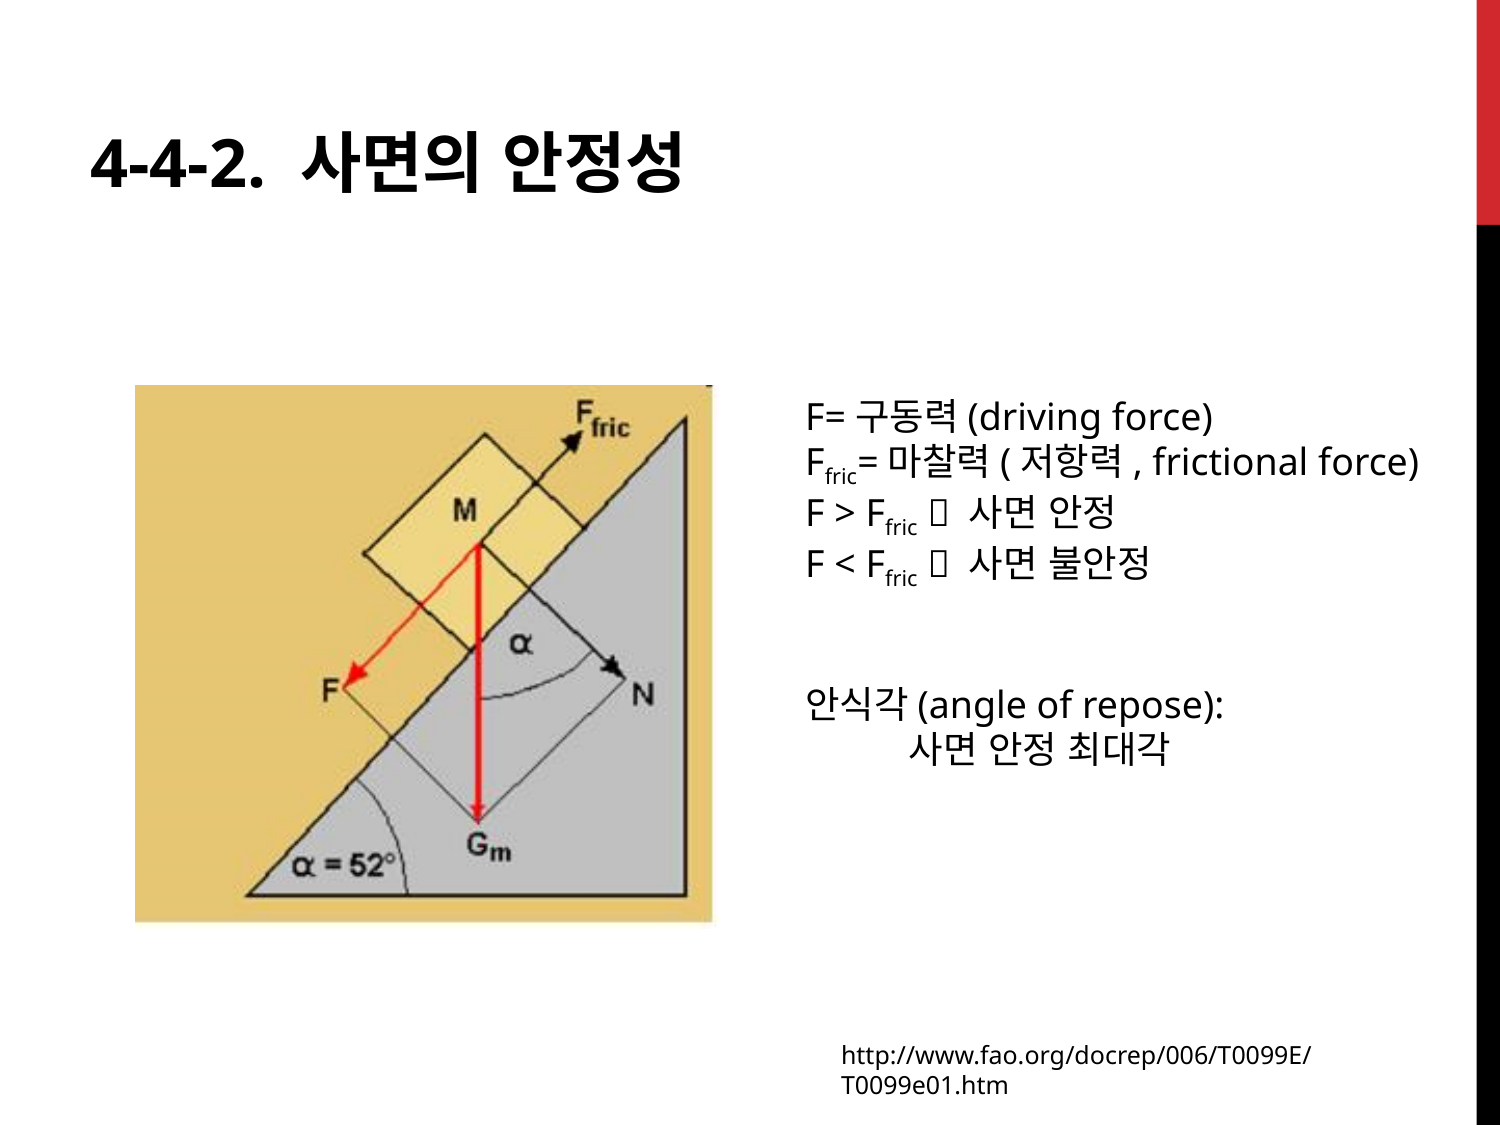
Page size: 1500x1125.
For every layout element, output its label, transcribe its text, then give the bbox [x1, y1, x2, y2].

list 4-4-2. 사면의 안정성 [75, 113, 1325, 1005]
text_box F=구동력(driving force) Ffric=마찰력(저항력, frictional force) F > Ffric  사면 안정 F < Ffric  사면 불안정 안식각(angle of repose): 사면 안정 최대각 [790, 385, 1435, 779]
text_box http://www.fao.org/docrep/006/T0099E/T0099e01.htm [826, 1031, 1446, 1107]
picture [135, 384, 719, 930]
